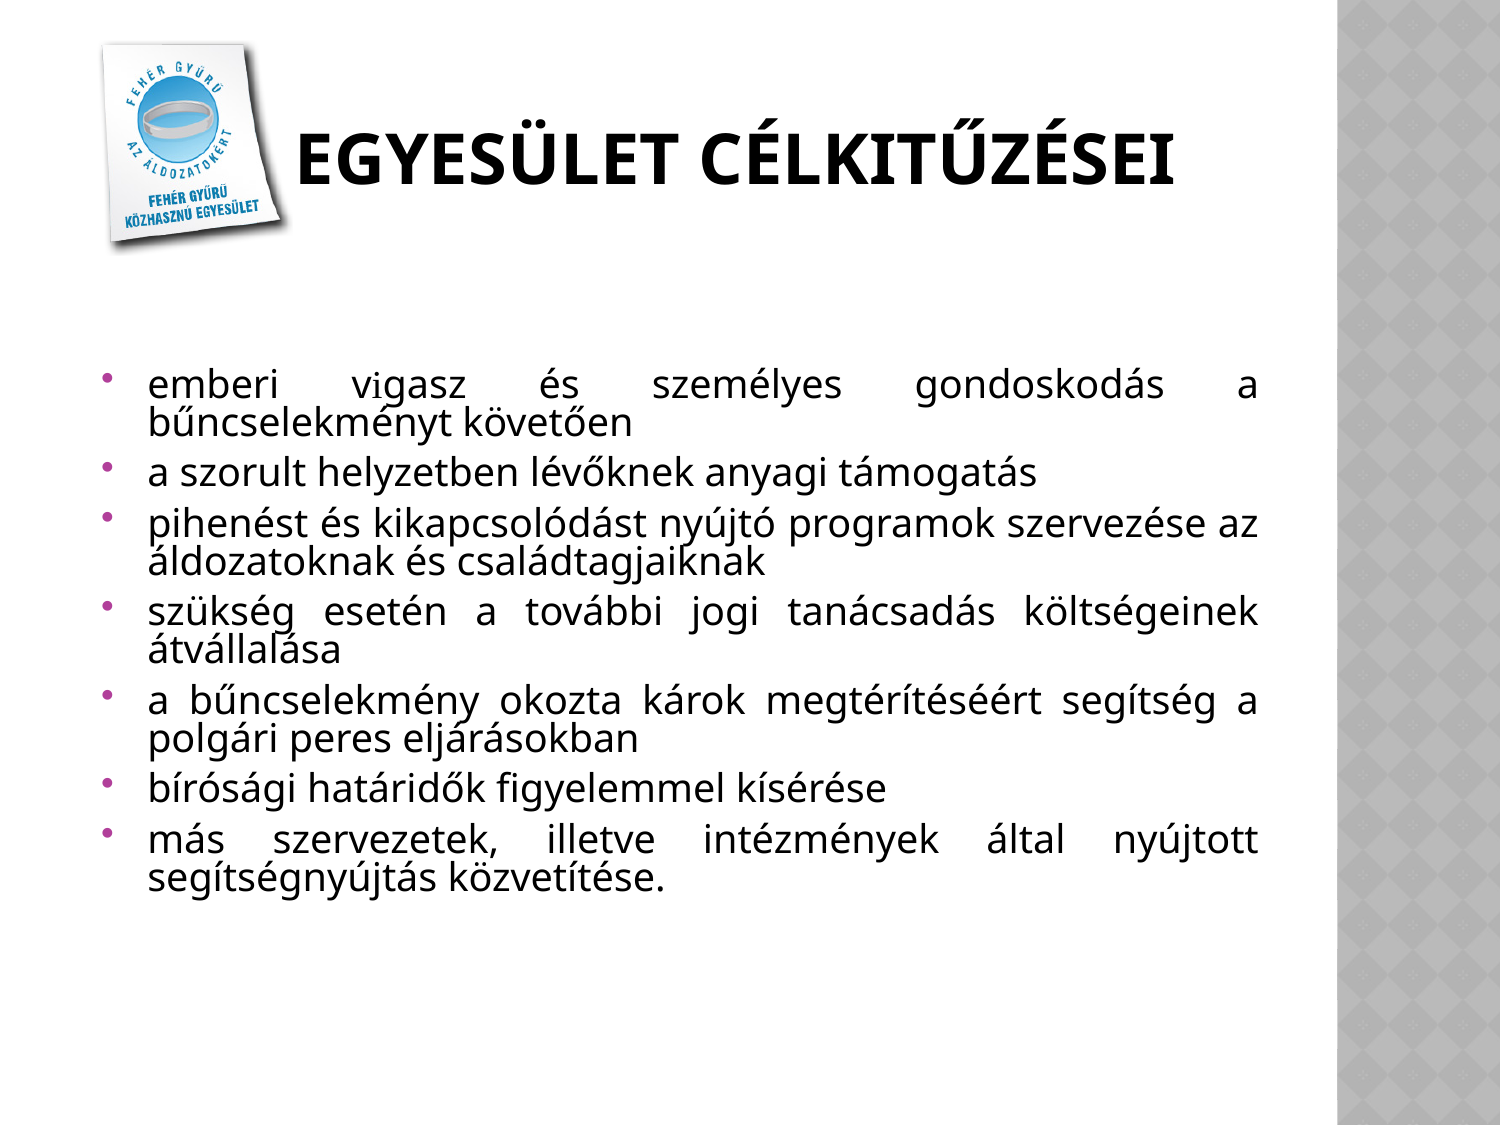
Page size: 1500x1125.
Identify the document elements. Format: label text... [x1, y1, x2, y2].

picture [88, 30, 294, 256]
title Az egyesület célkitűzései [299, 113, 1276, 199]
list emberi vigasz és személyes gondoskodás a bűncselekményt követően a szorult helyzetben lévőknek anyagi támogatás pihenést és kikapcsolódást nyújtó programok szervezése az áldozatoknak és családtagjaiknak szükség esetén a további jogi tanácsadás költségeinek átvállalása a bűncselekmény okozta károk megtérítéséért segítség a polgári peres eljárásokban bírósági határidők figyelemmel kísérése más szervezetek, illetve intézmények által nyújtott segítségnyújtás közvetítése. [87, 249, 1276, 1054]
